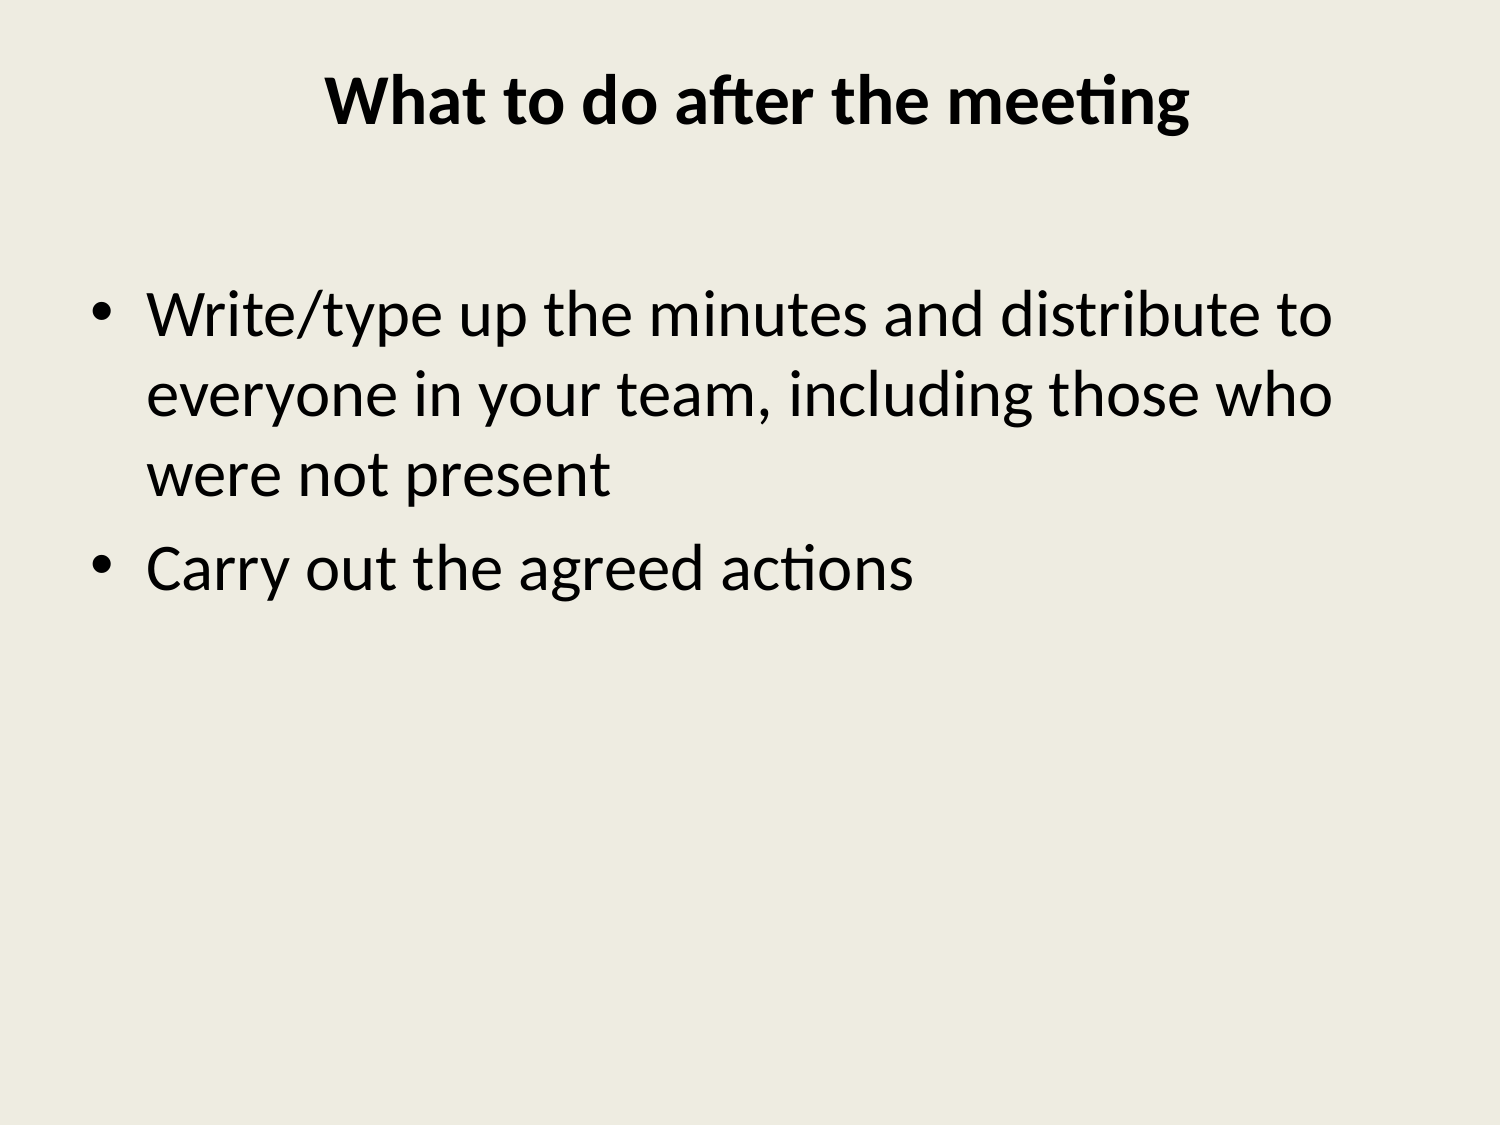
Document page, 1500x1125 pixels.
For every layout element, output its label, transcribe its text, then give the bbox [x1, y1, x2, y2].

title What to do after the meeting [75, 45, 1425, 233]
list Write/type up the minutes and distribute to everyone in your team, including those who were not present Carry out the agreed actions [75, 262, 1425, 1005]
